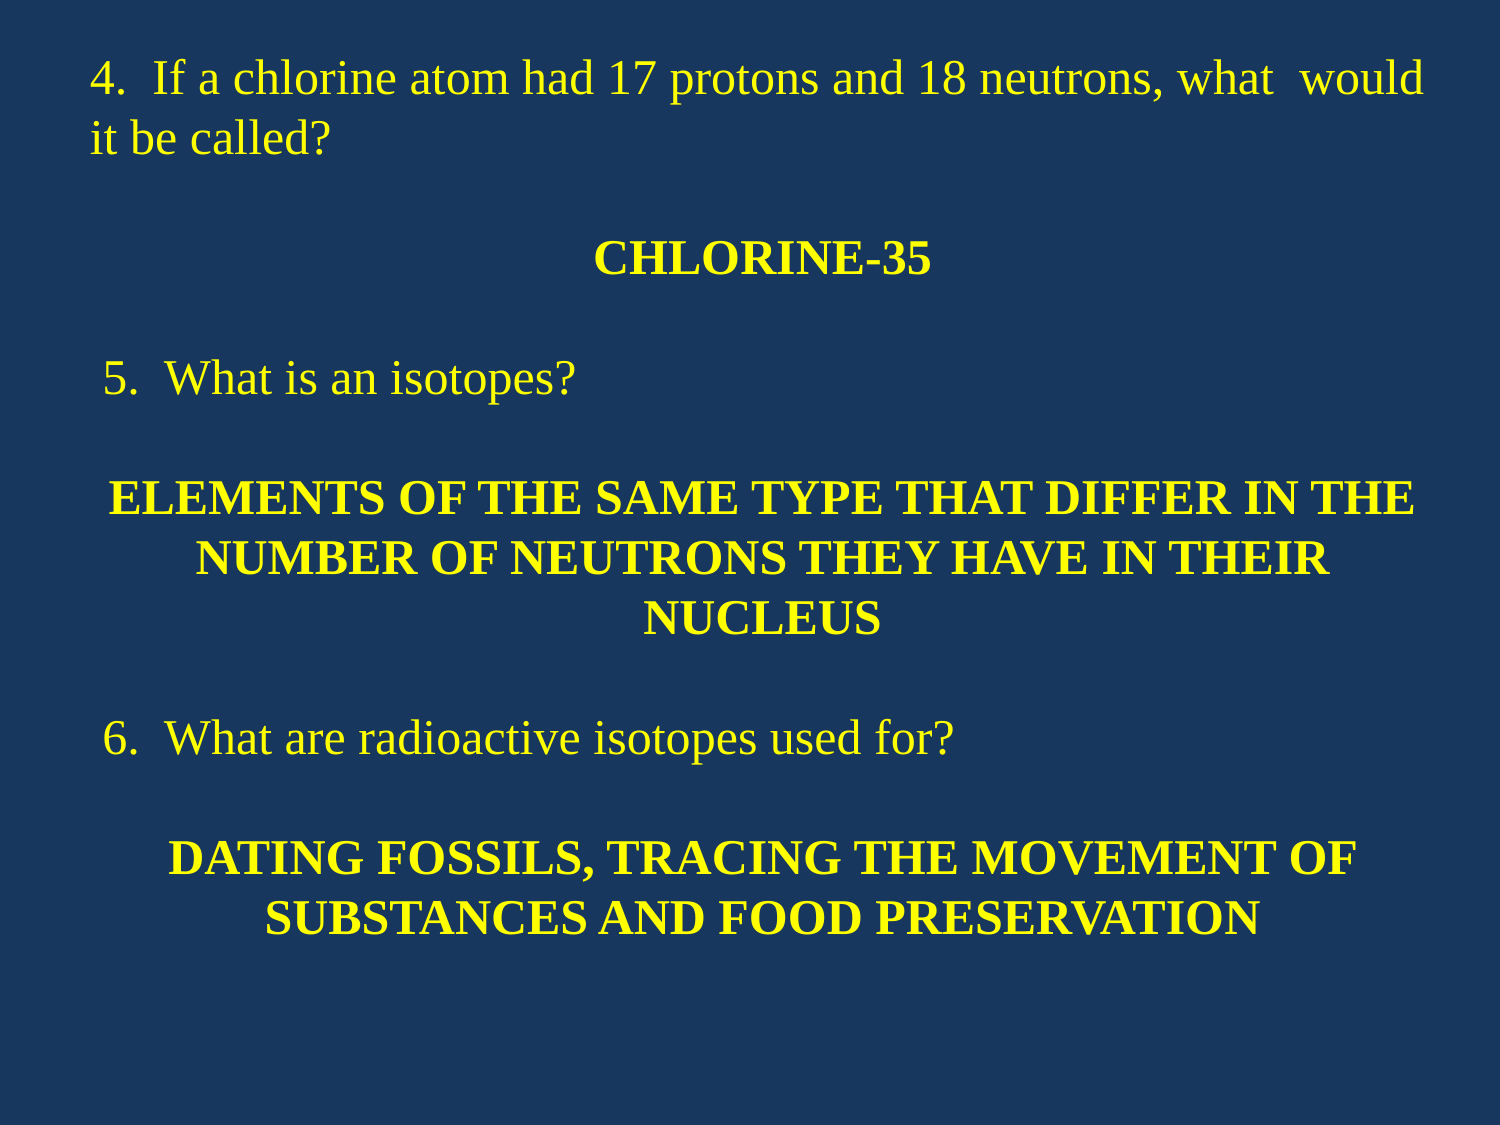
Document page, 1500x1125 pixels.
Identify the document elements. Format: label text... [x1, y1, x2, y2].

text_box 4. If a chlorine atom had 17 protons and 18 neutrons, what would it be called? CHLORINE-35 5. What is an isotopes? ELEMENTS OF THE SAME TYPE THAT DIFFER IN THE NUMBER OF NEUTRONS THEY HAVE IN THEIR NUCLEUS 6. What are radioactive isotopes used for? DATING FOSSILS, TRACING THE MOVEMENT OF SUBSTANCES AND FOOD PRESERVATION [75, 37, 1450, 953]
